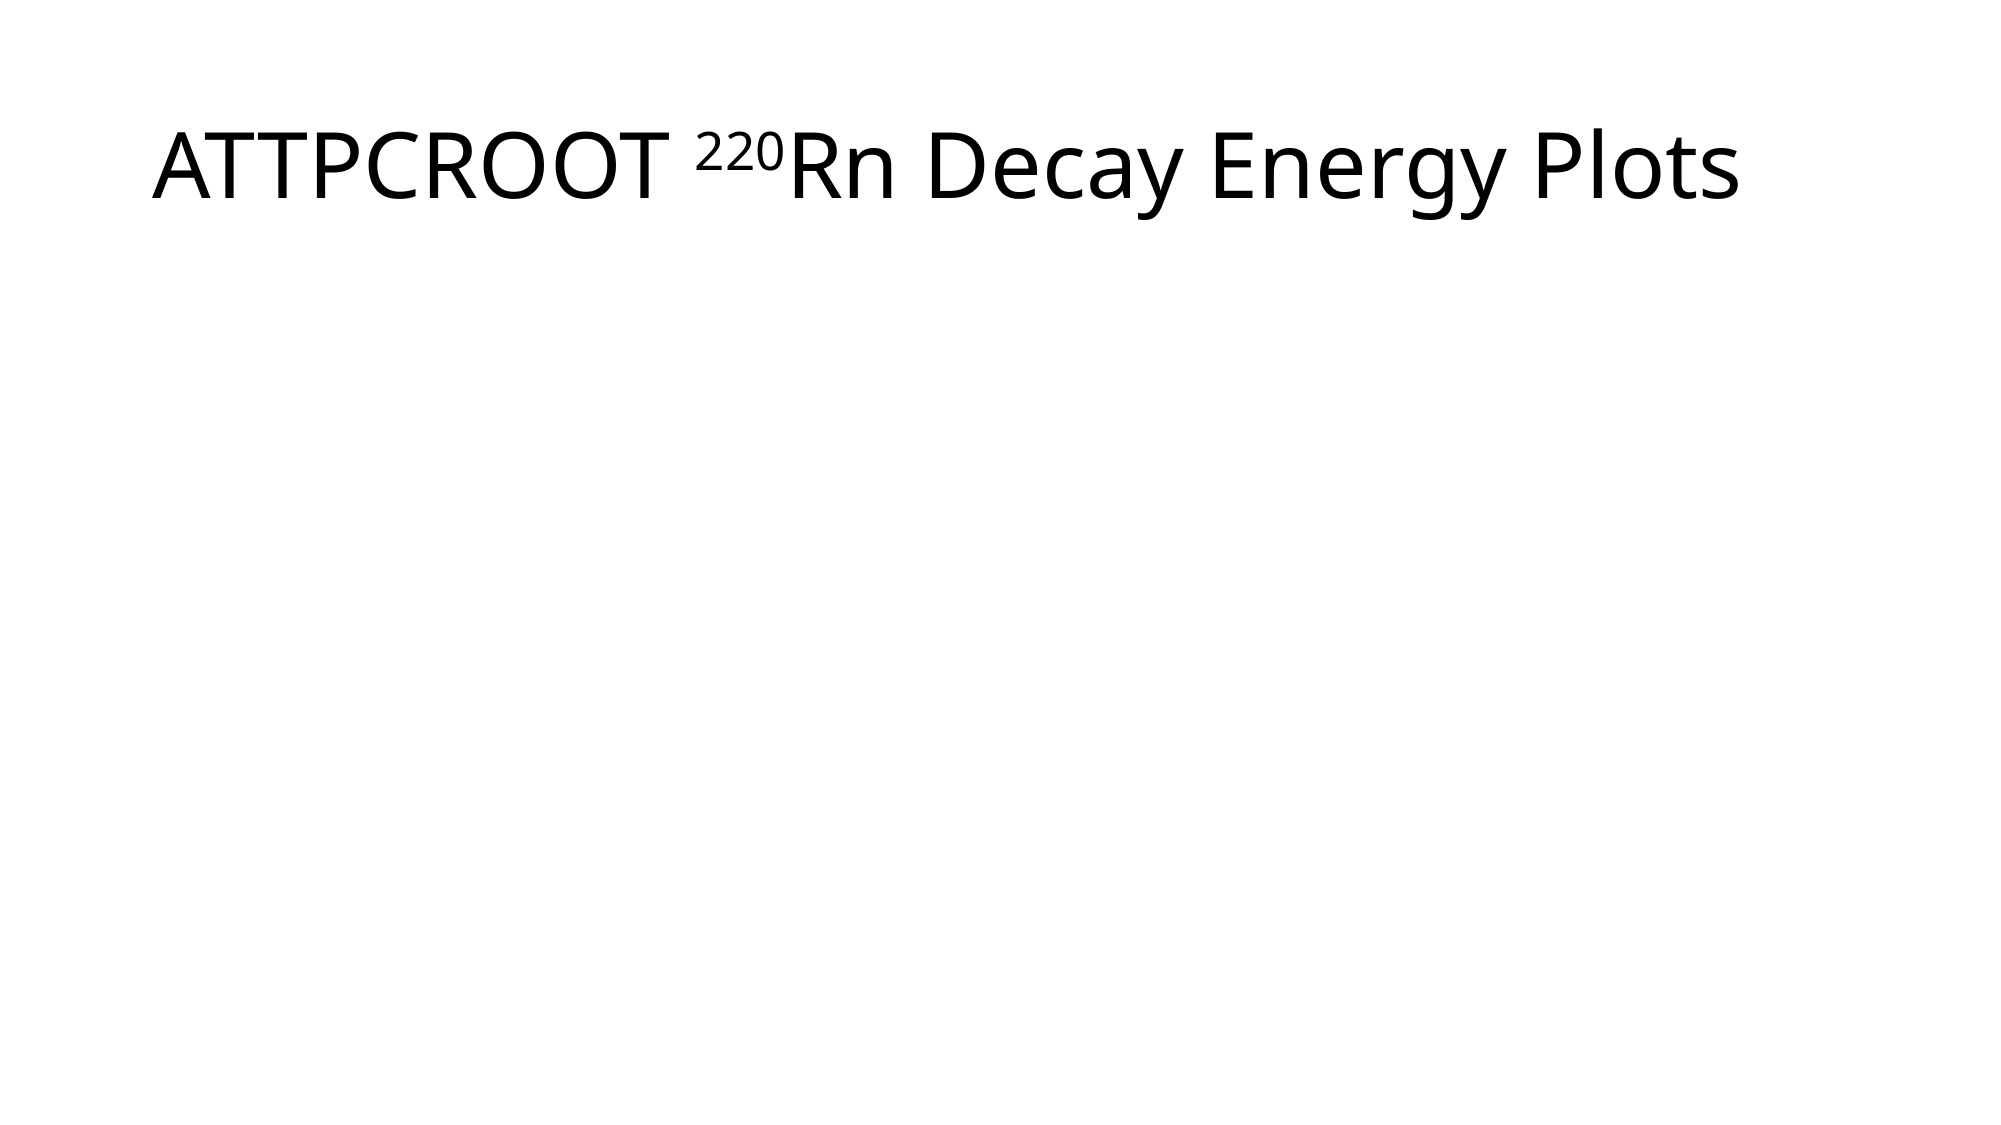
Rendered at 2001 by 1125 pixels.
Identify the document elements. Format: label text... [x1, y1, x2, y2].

title ATTPCROOT 220Rn Decay Energy Plots [137, 59, 1863, 278]
